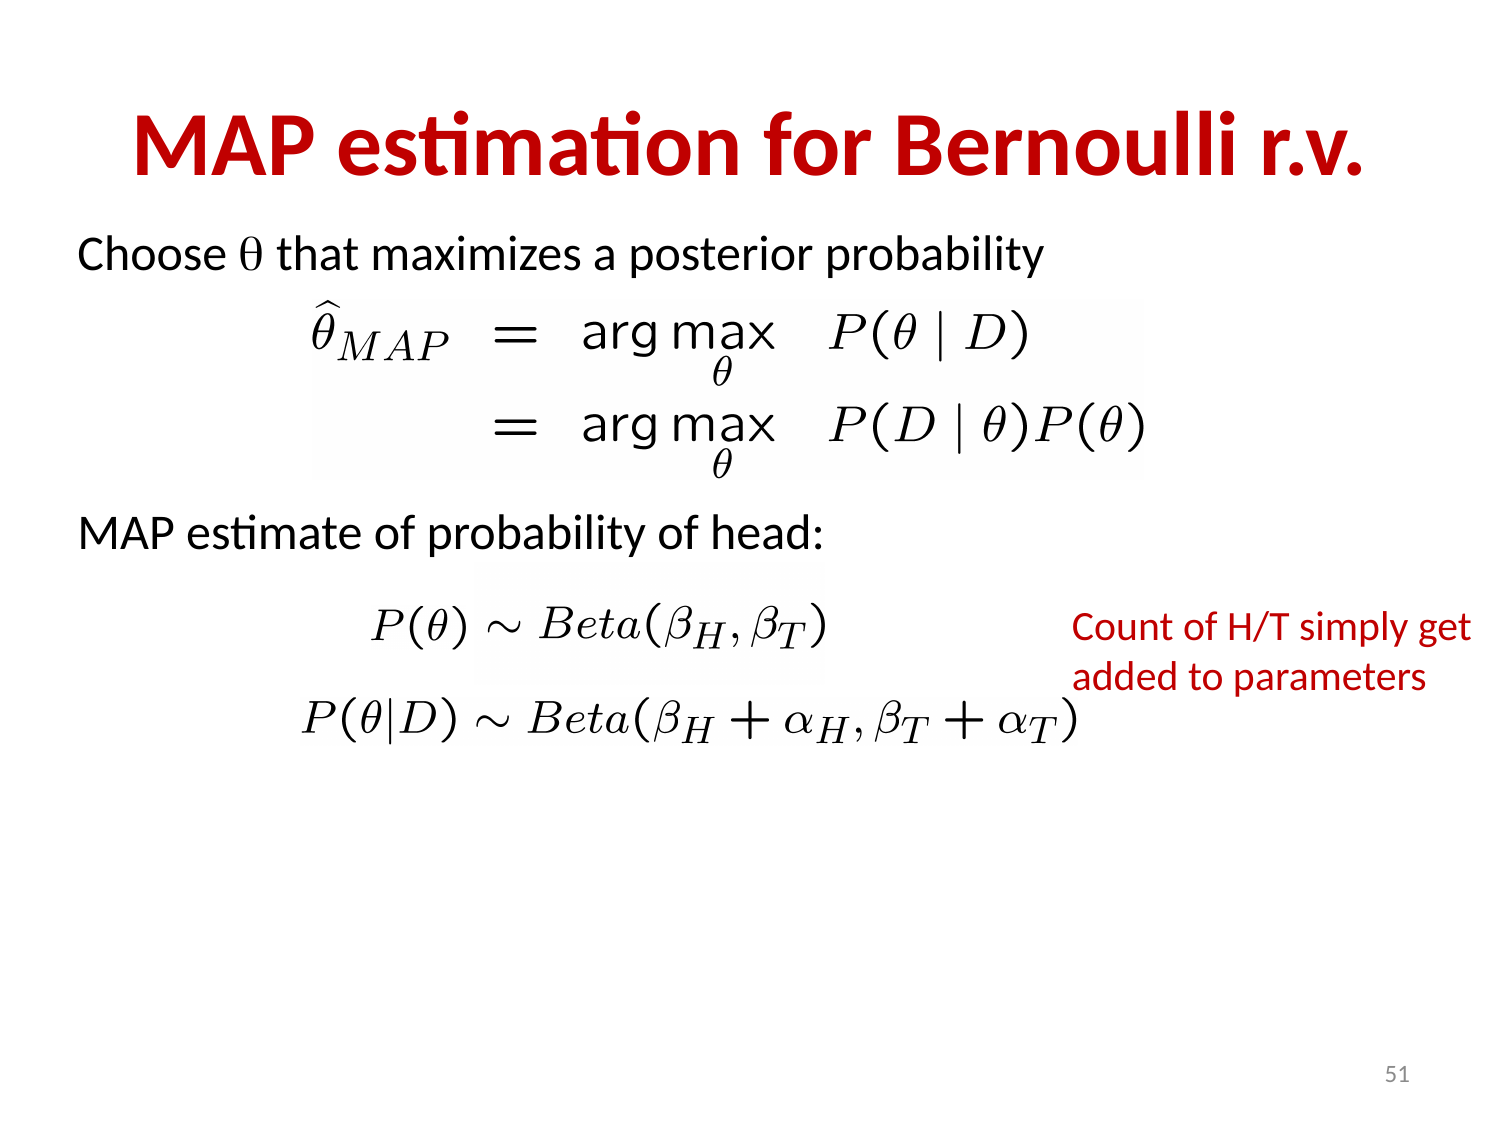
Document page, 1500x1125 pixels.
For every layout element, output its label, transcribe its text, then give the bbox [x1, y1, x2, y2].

picture [370, 605, 466, 650]
picture [474, 562, 826, 685]
title MAP estimation for Bernoulli r.v. [75, 45, 1425, 212]
text_box Count of H/T simply get added to parameters [1057, 591, 1500, 707]
picture [299, 696, 1078, 746]
slide_number 51 [1074, 1075, 1425, 1103]
picture [312, 299, 1144, 480]
text_box Choose  that maximizes a posterior probability MAP estimate of probability of head: [62, 212, 1463, 1075]
